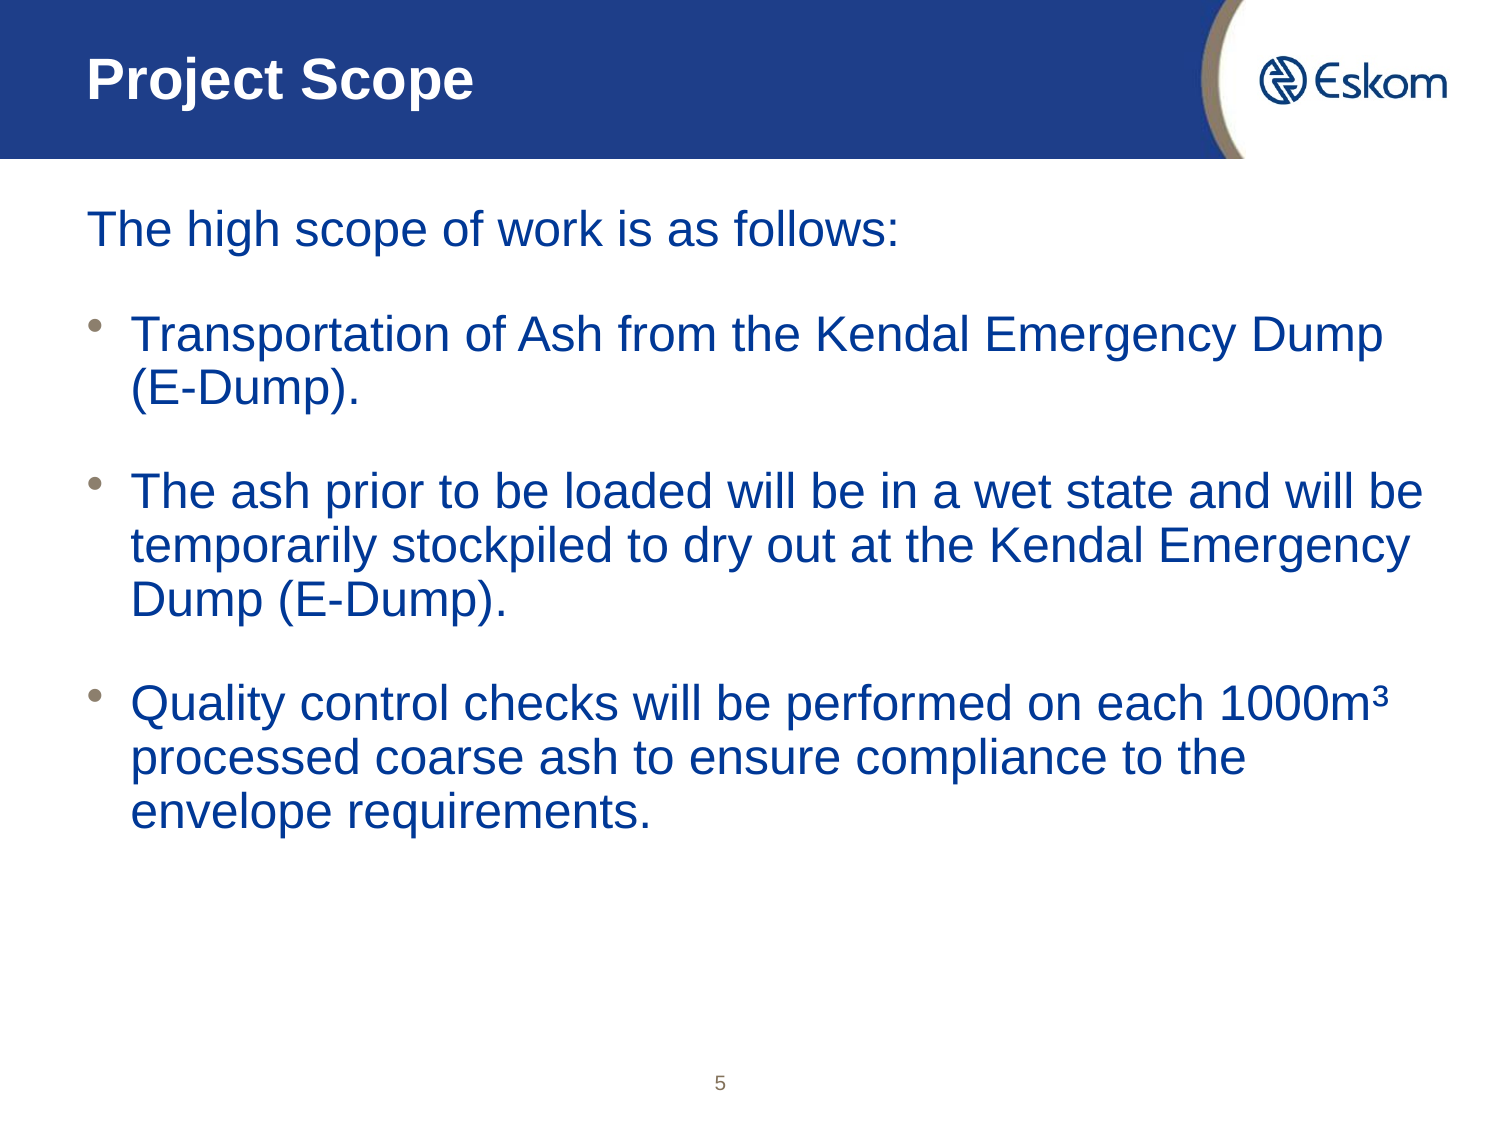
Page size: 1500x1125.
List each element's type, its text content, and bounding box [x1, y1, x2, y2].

title Project Scope [71, 27, 1142, 137]
picture [1257, 55, 1450, 105]
slide_number 5 [643, 1064, 798, 1103]
list The high scope of work is as follows: Transportation of Ash from the Kendal Emergency Dump (E-Dump). The ash prior to be loaded will be in a wet state and will be temporarily stockpiled to dry out at the Kendal Emergency Dump (E-Dump). Quality control checks will be performed on each 1000m³ processed coarse ash to ensure compliance to the envelope requirements. [71, 196, 1447, 1064]
picture [0, 0, 1246, 159]
